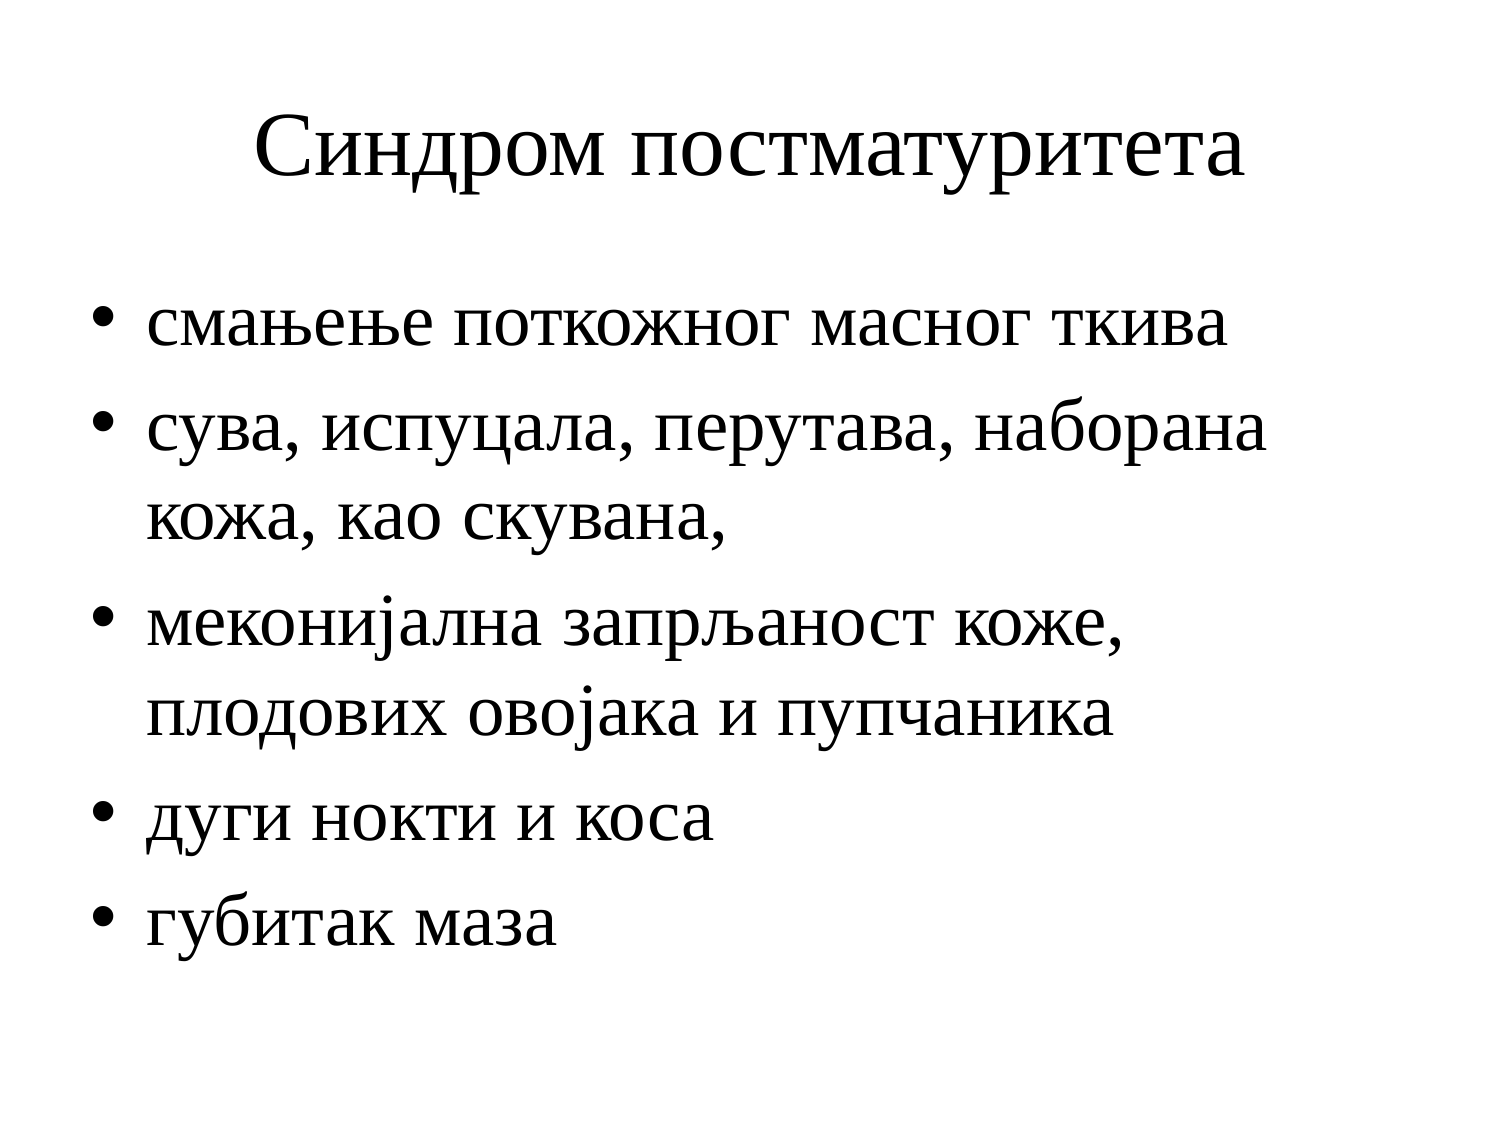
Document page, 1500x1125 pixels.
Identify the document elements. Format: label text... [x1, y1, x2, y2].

title Синдром постматуритета [75, 45, 1425, 233]
list смањење поткожног масног ткива сува, испуцала, перутава, наборана кожа, као скувана, меконијална запрљаност коже, плодових овојака и пупчаника дуги нокти и коса губитак маза [75, 262, 1425, 1005]
